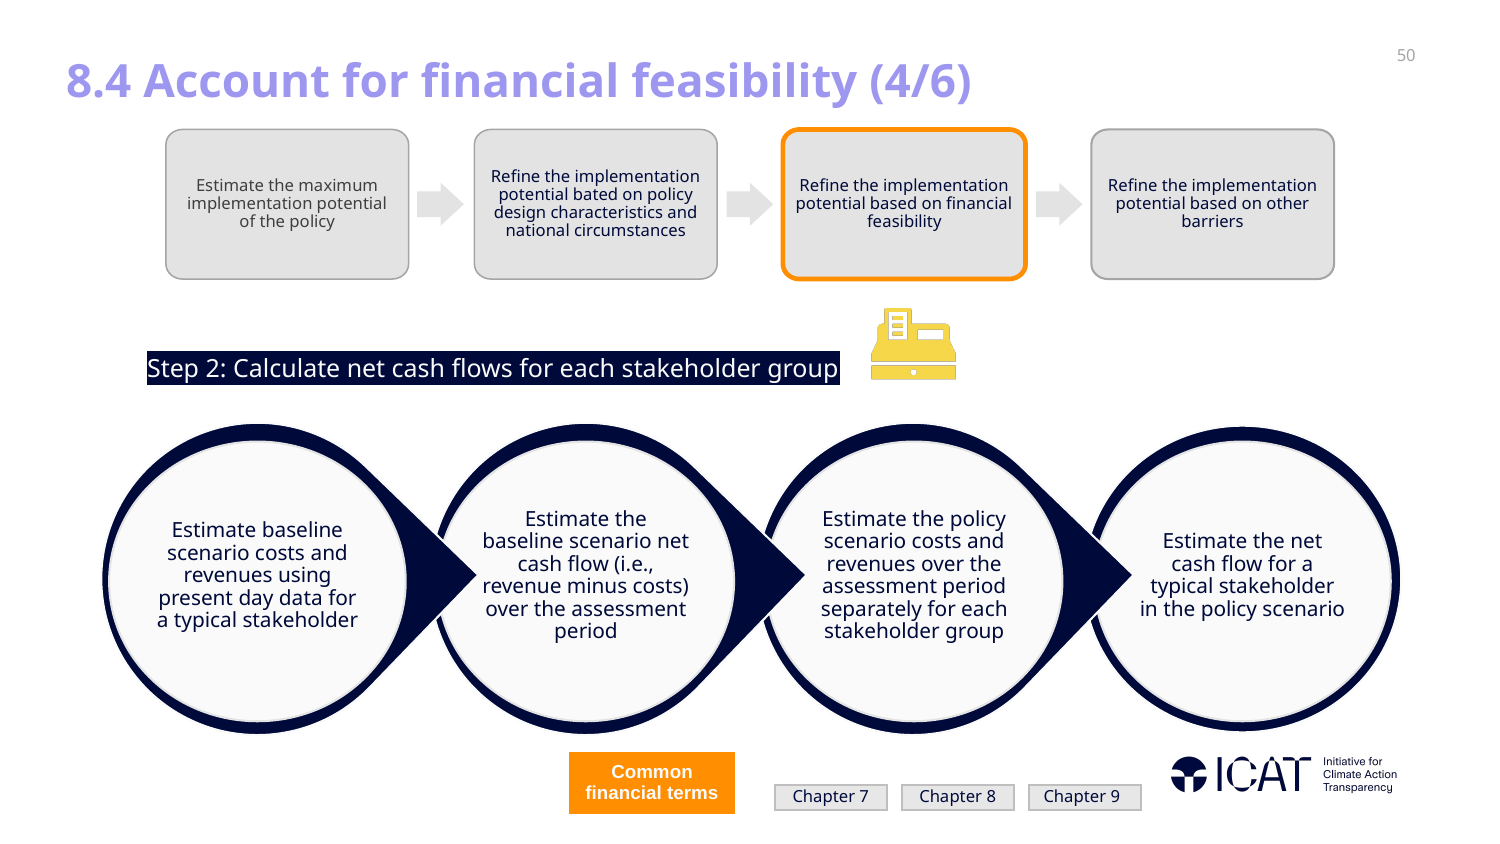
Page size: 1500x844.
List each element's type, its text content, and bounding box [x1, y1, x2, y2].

text_box [863, 298, 964, 340]
text_box Estimate the baseline scenario net cash flow (i.e., revenue minus costs) over the assessment period [479, 496, 692, 656]
text_box Estimate the net cash flow for a typical stakeholder in the policy scenario [1136, 496, 1349, 656]
text_box Estimate the maximum implementation potential of the policy [165, 129, 409, 280]
text_box [109, 441, 406, 722]
text_box Estimate the policy scenario costs and revenues over the assessment period separately for each stakeholder group [808, 496, 1021, 656]
text_box Refine the implementation potential bated on policy design characteristics and national circumstances [474, 129, 718, 280]
text_box [441, 441, 735, 722]
text_box [901, 784, 1013, 811]
text_box Refine the implementation potential based on financial feasibility [782, 129, 1026, 280]
text_box [101, 435, 479, 736]
text_box [726, 182, 774, 226]
text_box Common financial terms [569, 752, 734, 814]
text_box [435, 435, 807, 736]
text_box [1098, 441, 1391, 722]
text_box Estimate baseline scenario costs and revenues using present day data for a typical stakeholder [151, 496, 364, 656]
text_box [417, 182, 464, 226]
text_box [776, 784, 887, 811]
text_box [1089, 425, 1402, 733]
text_box [1035, 182, 1083, 226]
text_box [762, 435, 1134, 736]
picture [1171, 724, 1430, 824]
text_box Step 2: Calculate net cash flows for each stakeholder group [132, 340, 1040, 435]
text_box [769, 441, 1063, 722]
text_box Refine the implementation potential based on other barriers [1091, 129, 1335, 280]
text_box 8.4 Account for financial feasibility (4/6) [51, 35, 1449, 130]
text_box [1027, 784, 1140, 811]
